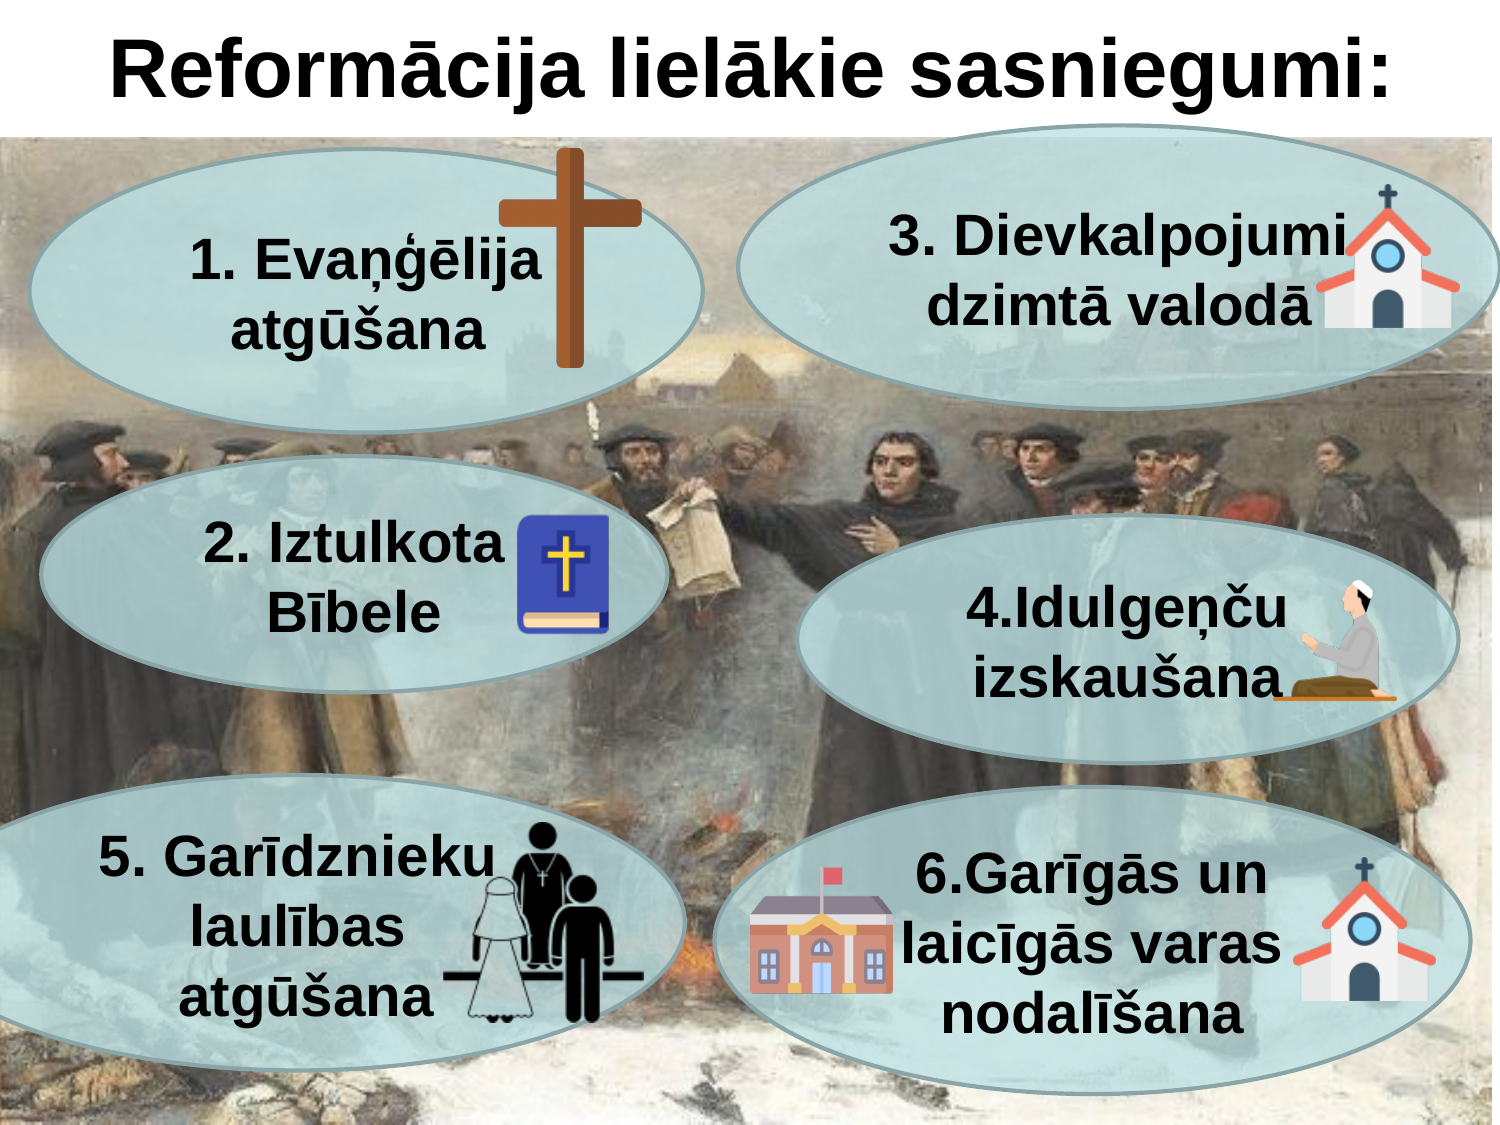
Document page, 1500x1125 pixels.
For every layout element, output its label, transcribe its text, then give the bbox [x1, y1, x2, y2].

picture [0, 136, 1493, 1125]
text_box 3. Dievkalpojumi dzimtā valodā [967, 123, 1271, 135]
title Reformācija lielākie sasniegumi: [76, 0, 1428, 128]
